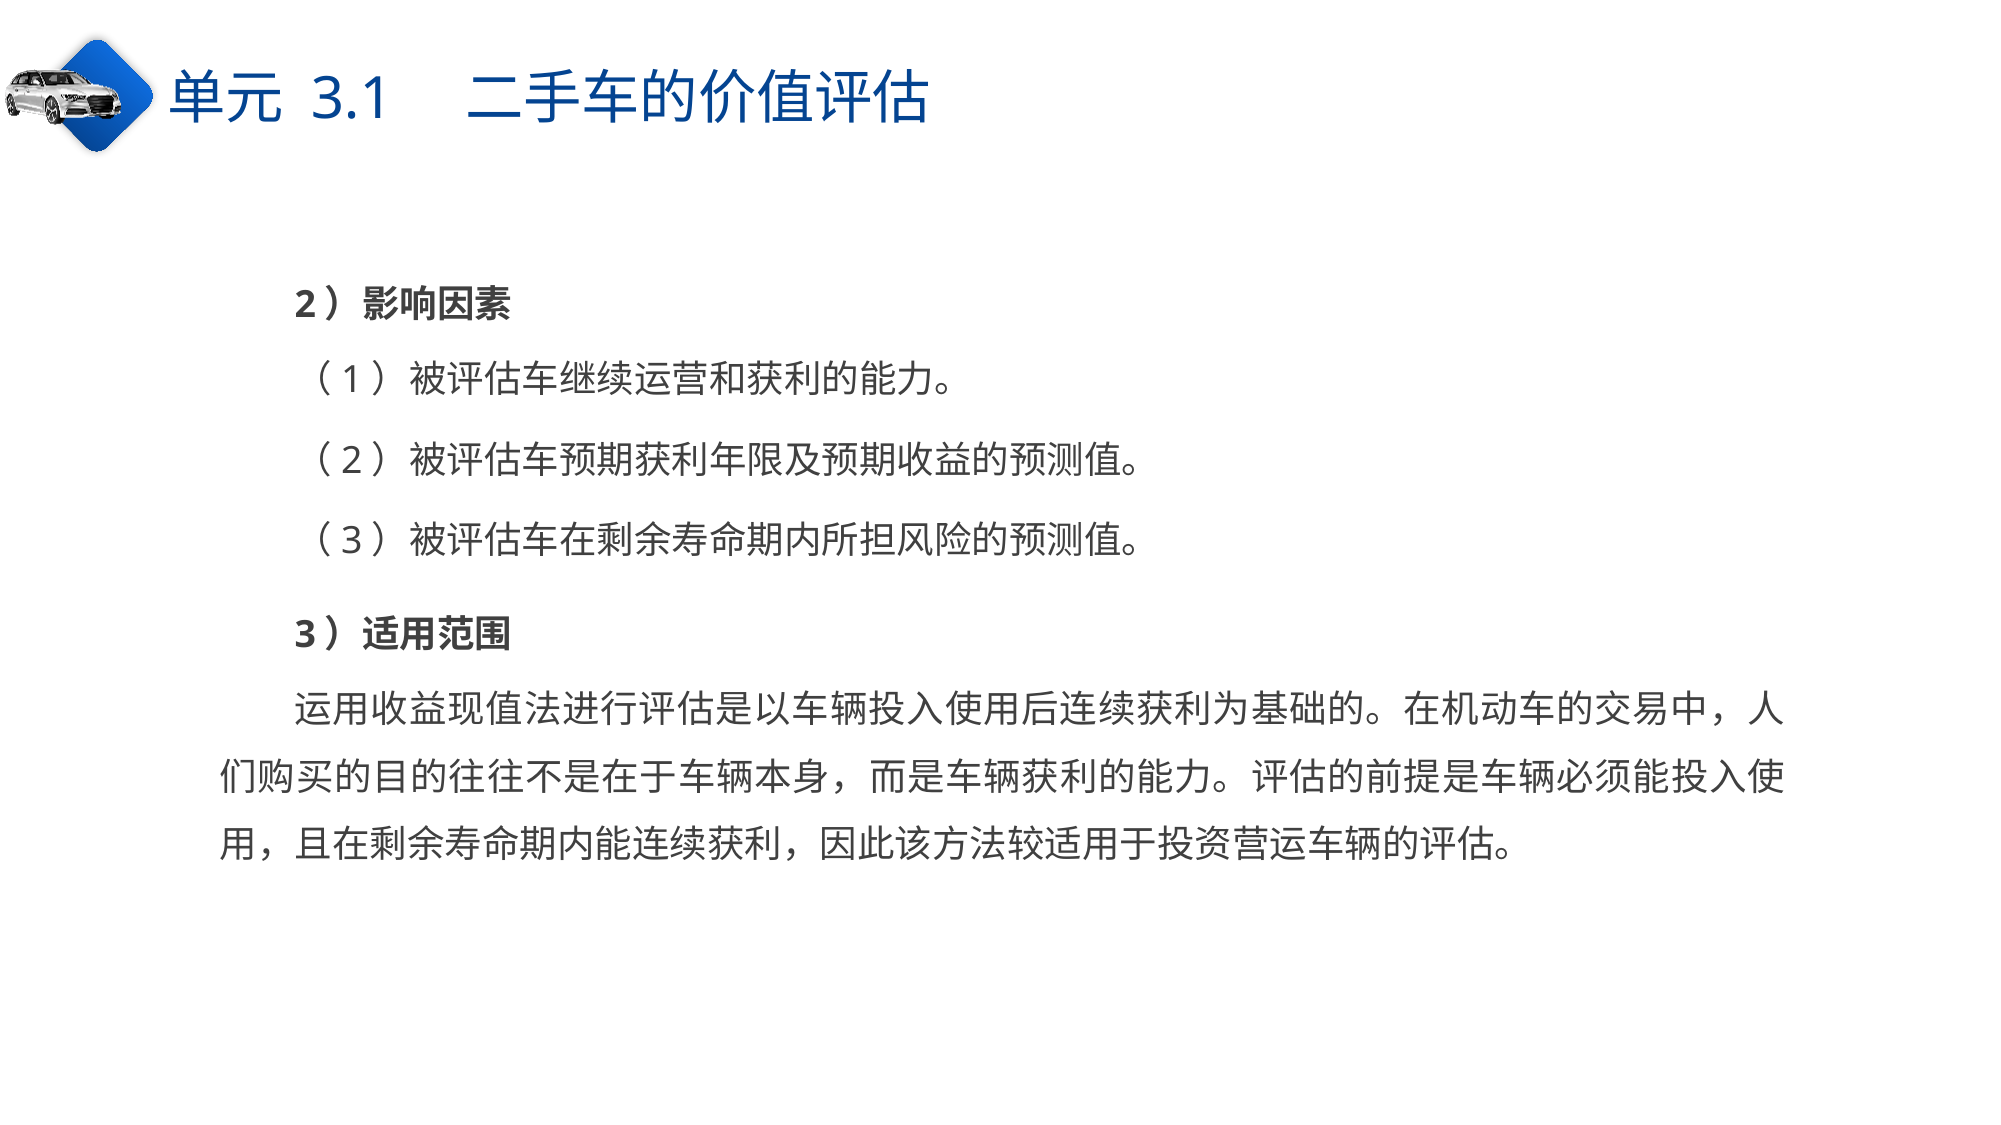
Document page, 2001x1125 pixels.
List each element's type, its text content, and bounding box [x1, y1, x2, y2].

text_box （1）被评估车继续运营和获利的能力。 （2）被评估车预期获利年限及预期收益的预测值。 （3）被评估车在剩余寿命期内所担风险的预测值。 [204, 325, 1800, 568]
text_box 3）适用范围 [204, 580, 1000, 663]
picture [0, 31, 125, 157]
text_box 运用收益现值法进行评估是以车辆投入使用后连续获利为基础的。在机动车的交易中，人们购买的目的往往不是在于车辆本身，而是车辆获利的能力。评估的前提是车辆必须能投入使用，且在剩余寿命期内能连续获利，因此该方法较适用于投资营运车辆的评估。 [204, 655, 1800, 873]
text_box 2）影响因素 [204, 250, 1000, 333]
text_box 单元 3.1 二手车的价值评估 [152, 52, 946, 138]
